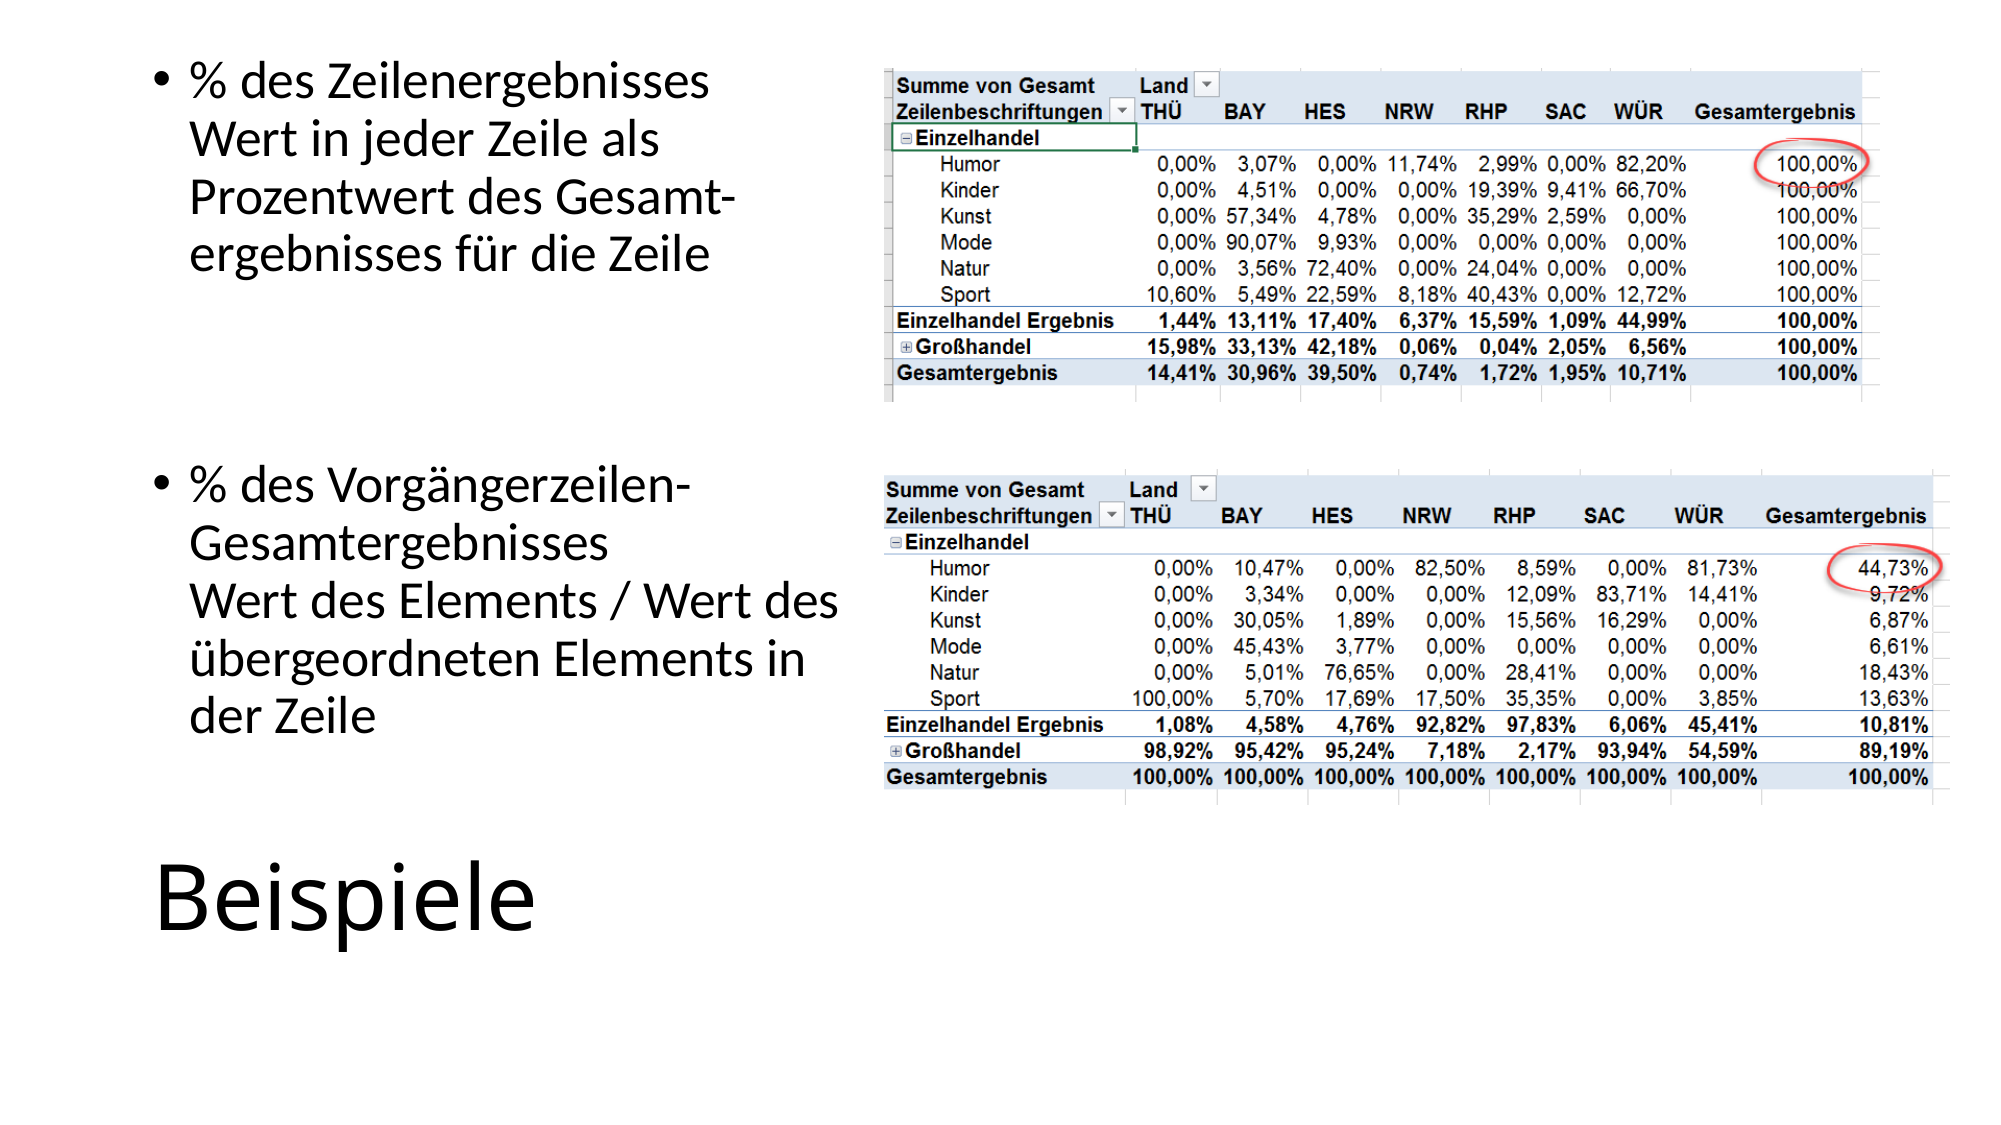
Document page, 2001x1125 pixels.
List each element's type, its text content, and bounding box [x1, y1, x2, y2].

picture [884, 68, 1880, 402]
list % des Zeilenergebnisses Wert in jeder Zeile als Prozentwert des Gesamt-ergebnisses für die Zeile % des Vorgängerzeilen-Gesamtergebnisses Wert des Elements / Wert des übergeordneten Elements in der Zeile [137, 44, 863, 759]
title Beispiele [137, 791, 1863, 1010]
picture [884, 469, 1950, 805]
